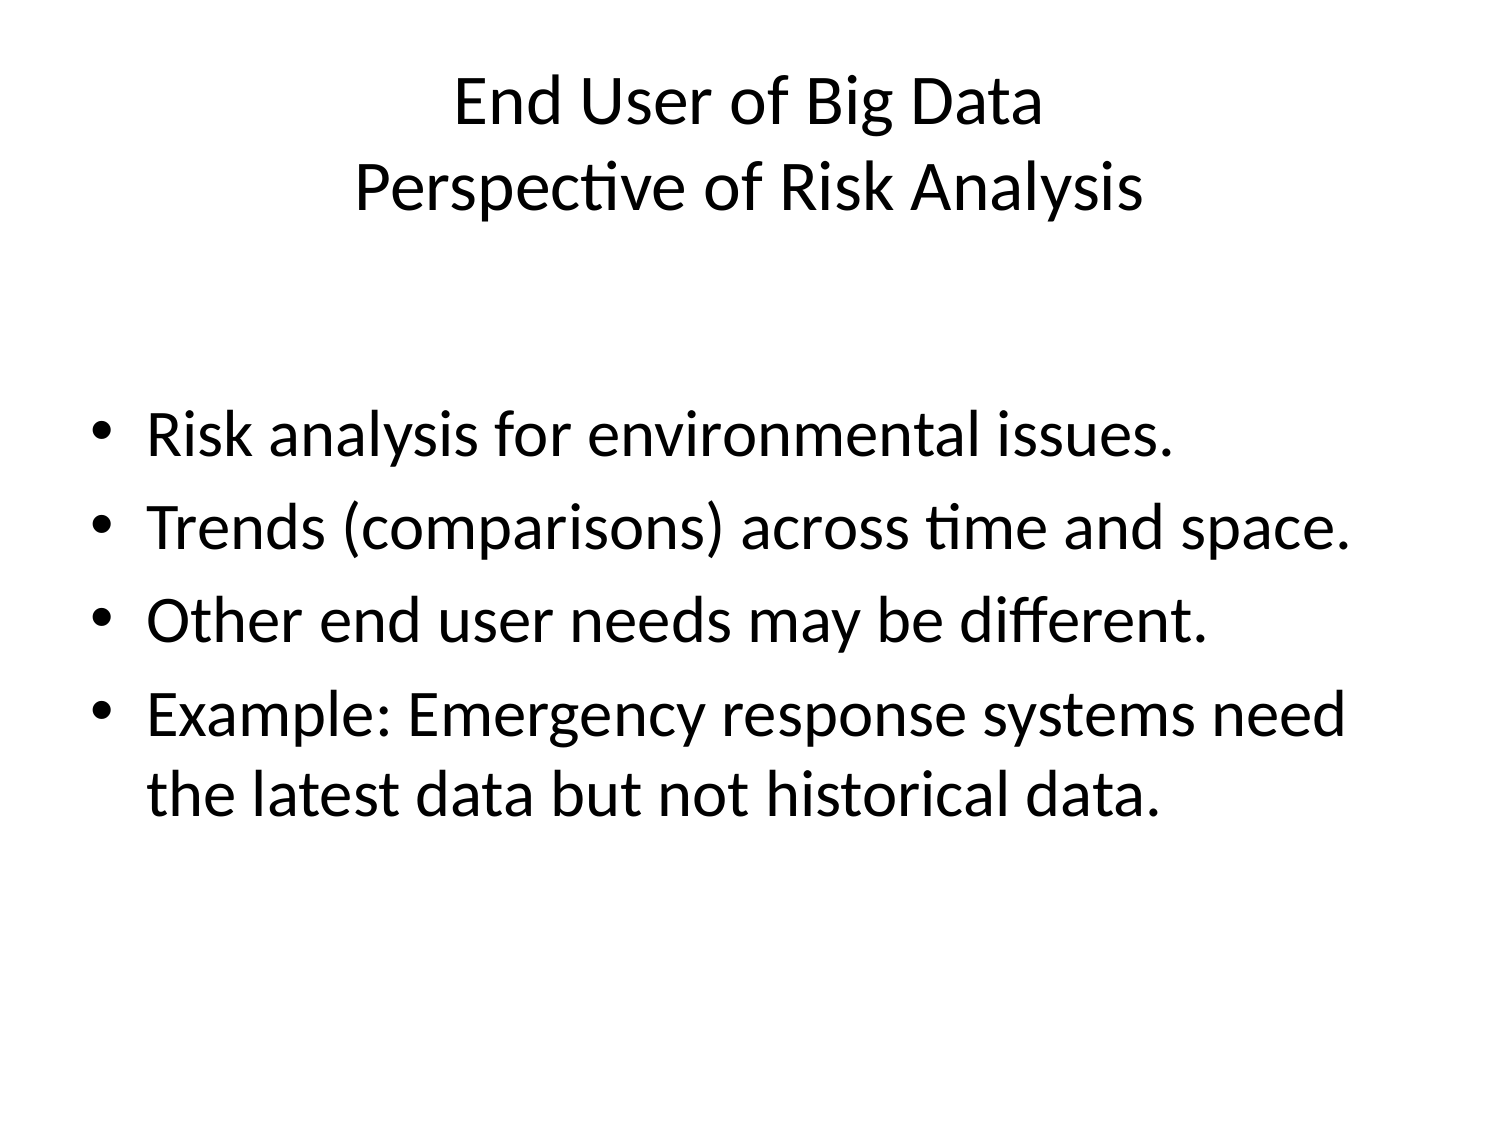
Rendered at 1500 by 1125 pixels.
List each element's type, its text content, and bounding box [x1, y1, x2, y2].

list Risk analysis for environmental issues. Trends (comparisons) across time and space. Other end user needs may be different. Example: Emergency response systems need the latest data but not historical data. [75, 381, 1425, 1125]
title End User of Big Data Perspective of Risk Analysis [75, 45, 1425, 233]
